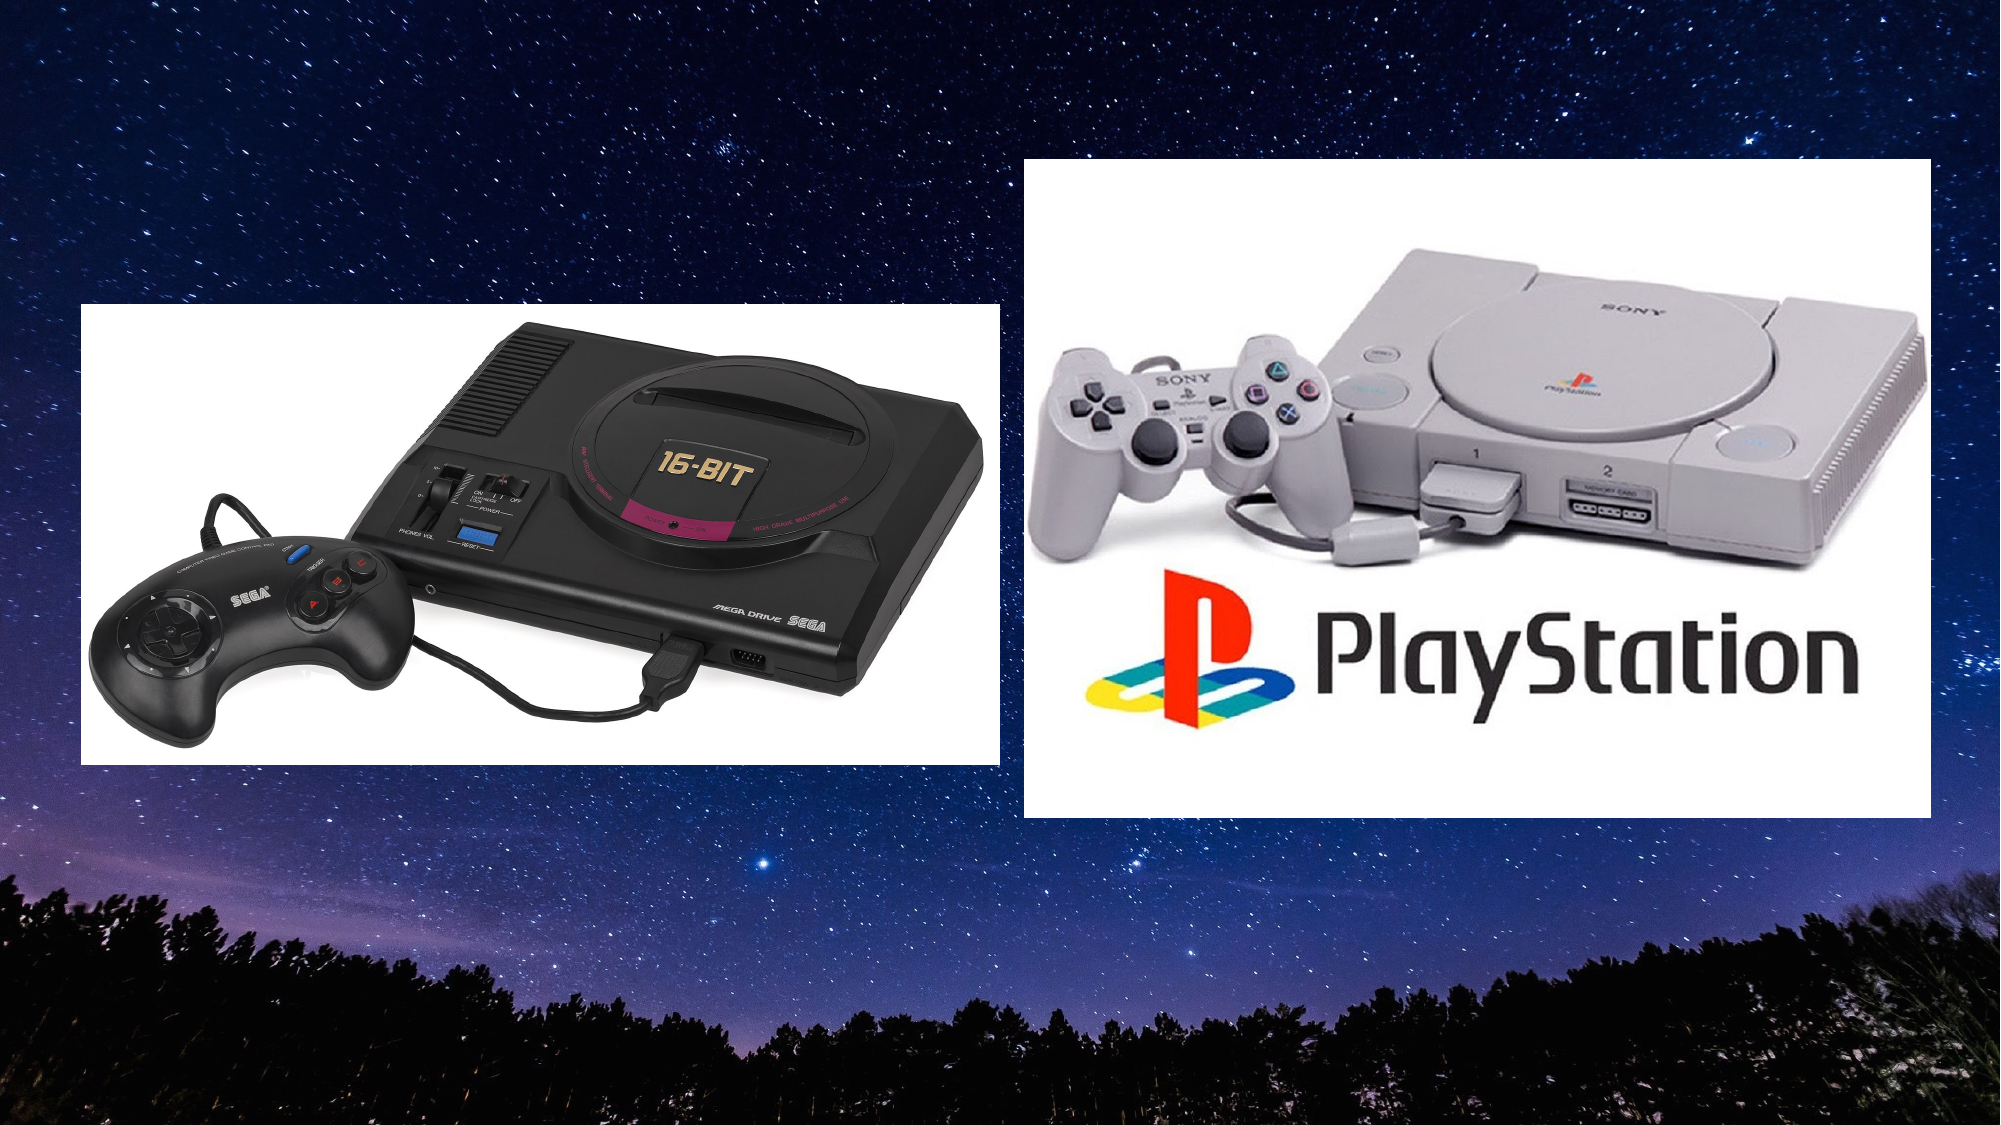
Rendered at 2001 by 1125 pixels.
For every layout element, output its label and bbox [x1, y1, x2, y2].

picture [0, 0, 2000, 1125]
list [80, 304, 1001, 765]
